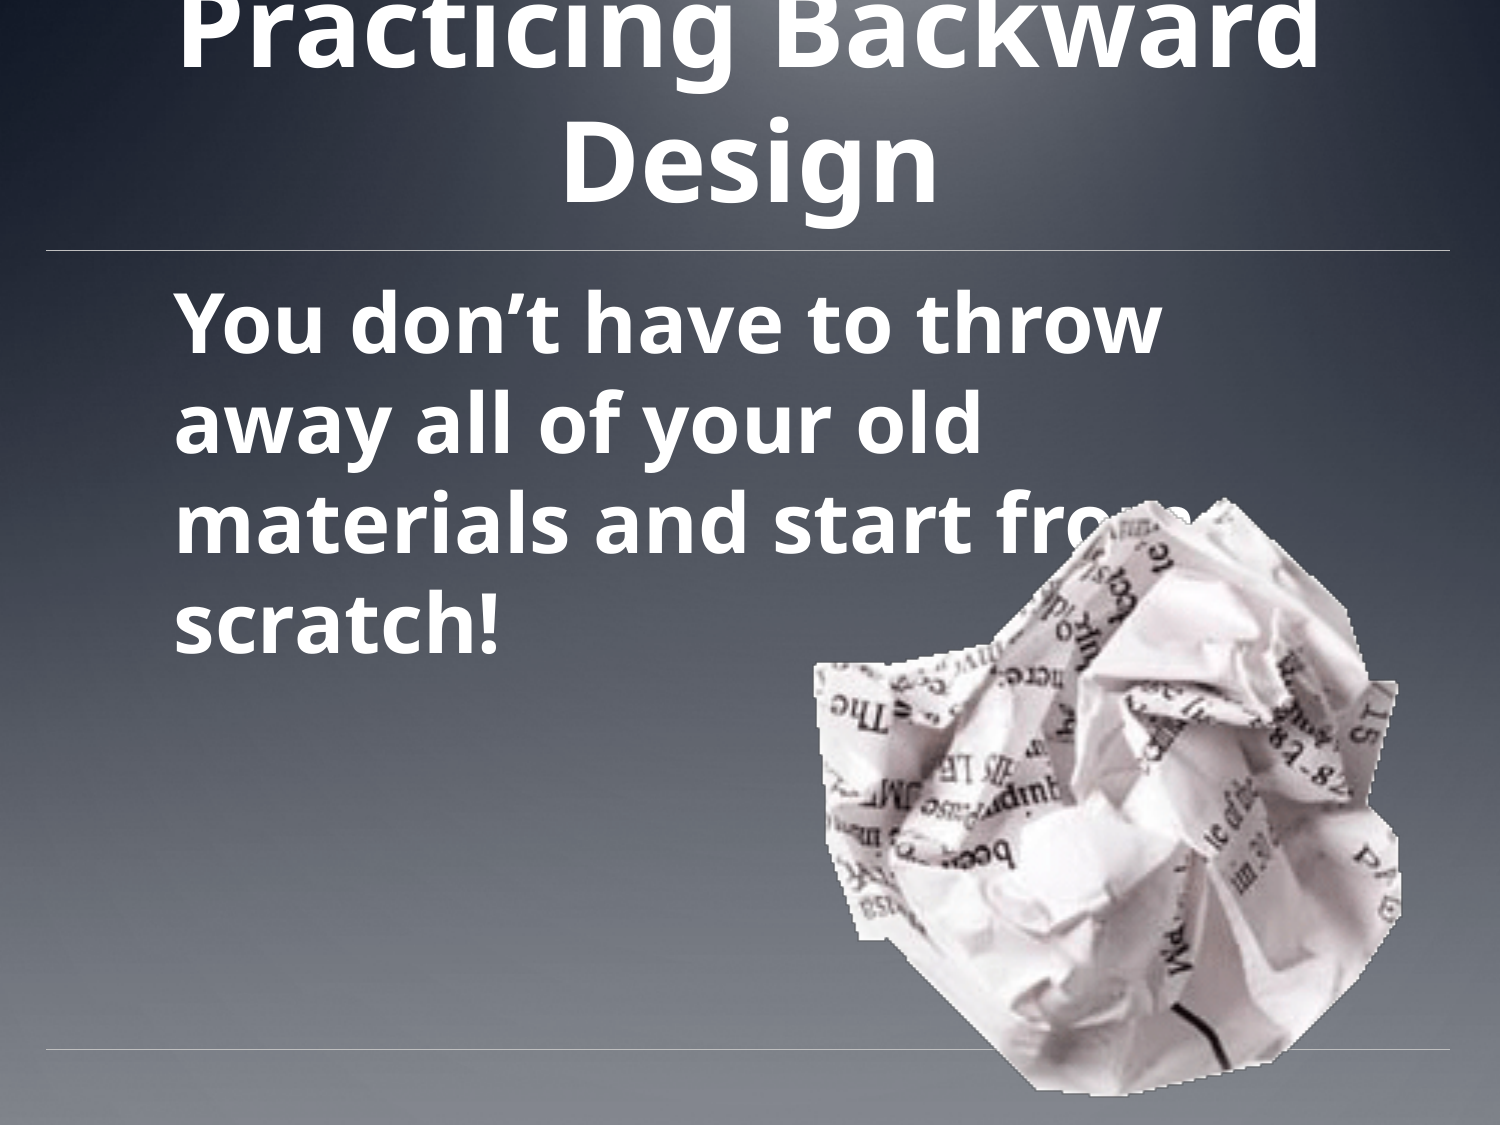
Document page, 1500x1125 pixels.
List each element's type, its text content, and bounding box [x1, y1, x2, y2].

picture [785, 463, 1435, 1125]
title Practicing Backward Design [0, 17, 1500, 233]
list You don’t have to throw away all of your old materials and start from scratch! [101, 262, 1394, 1024]
